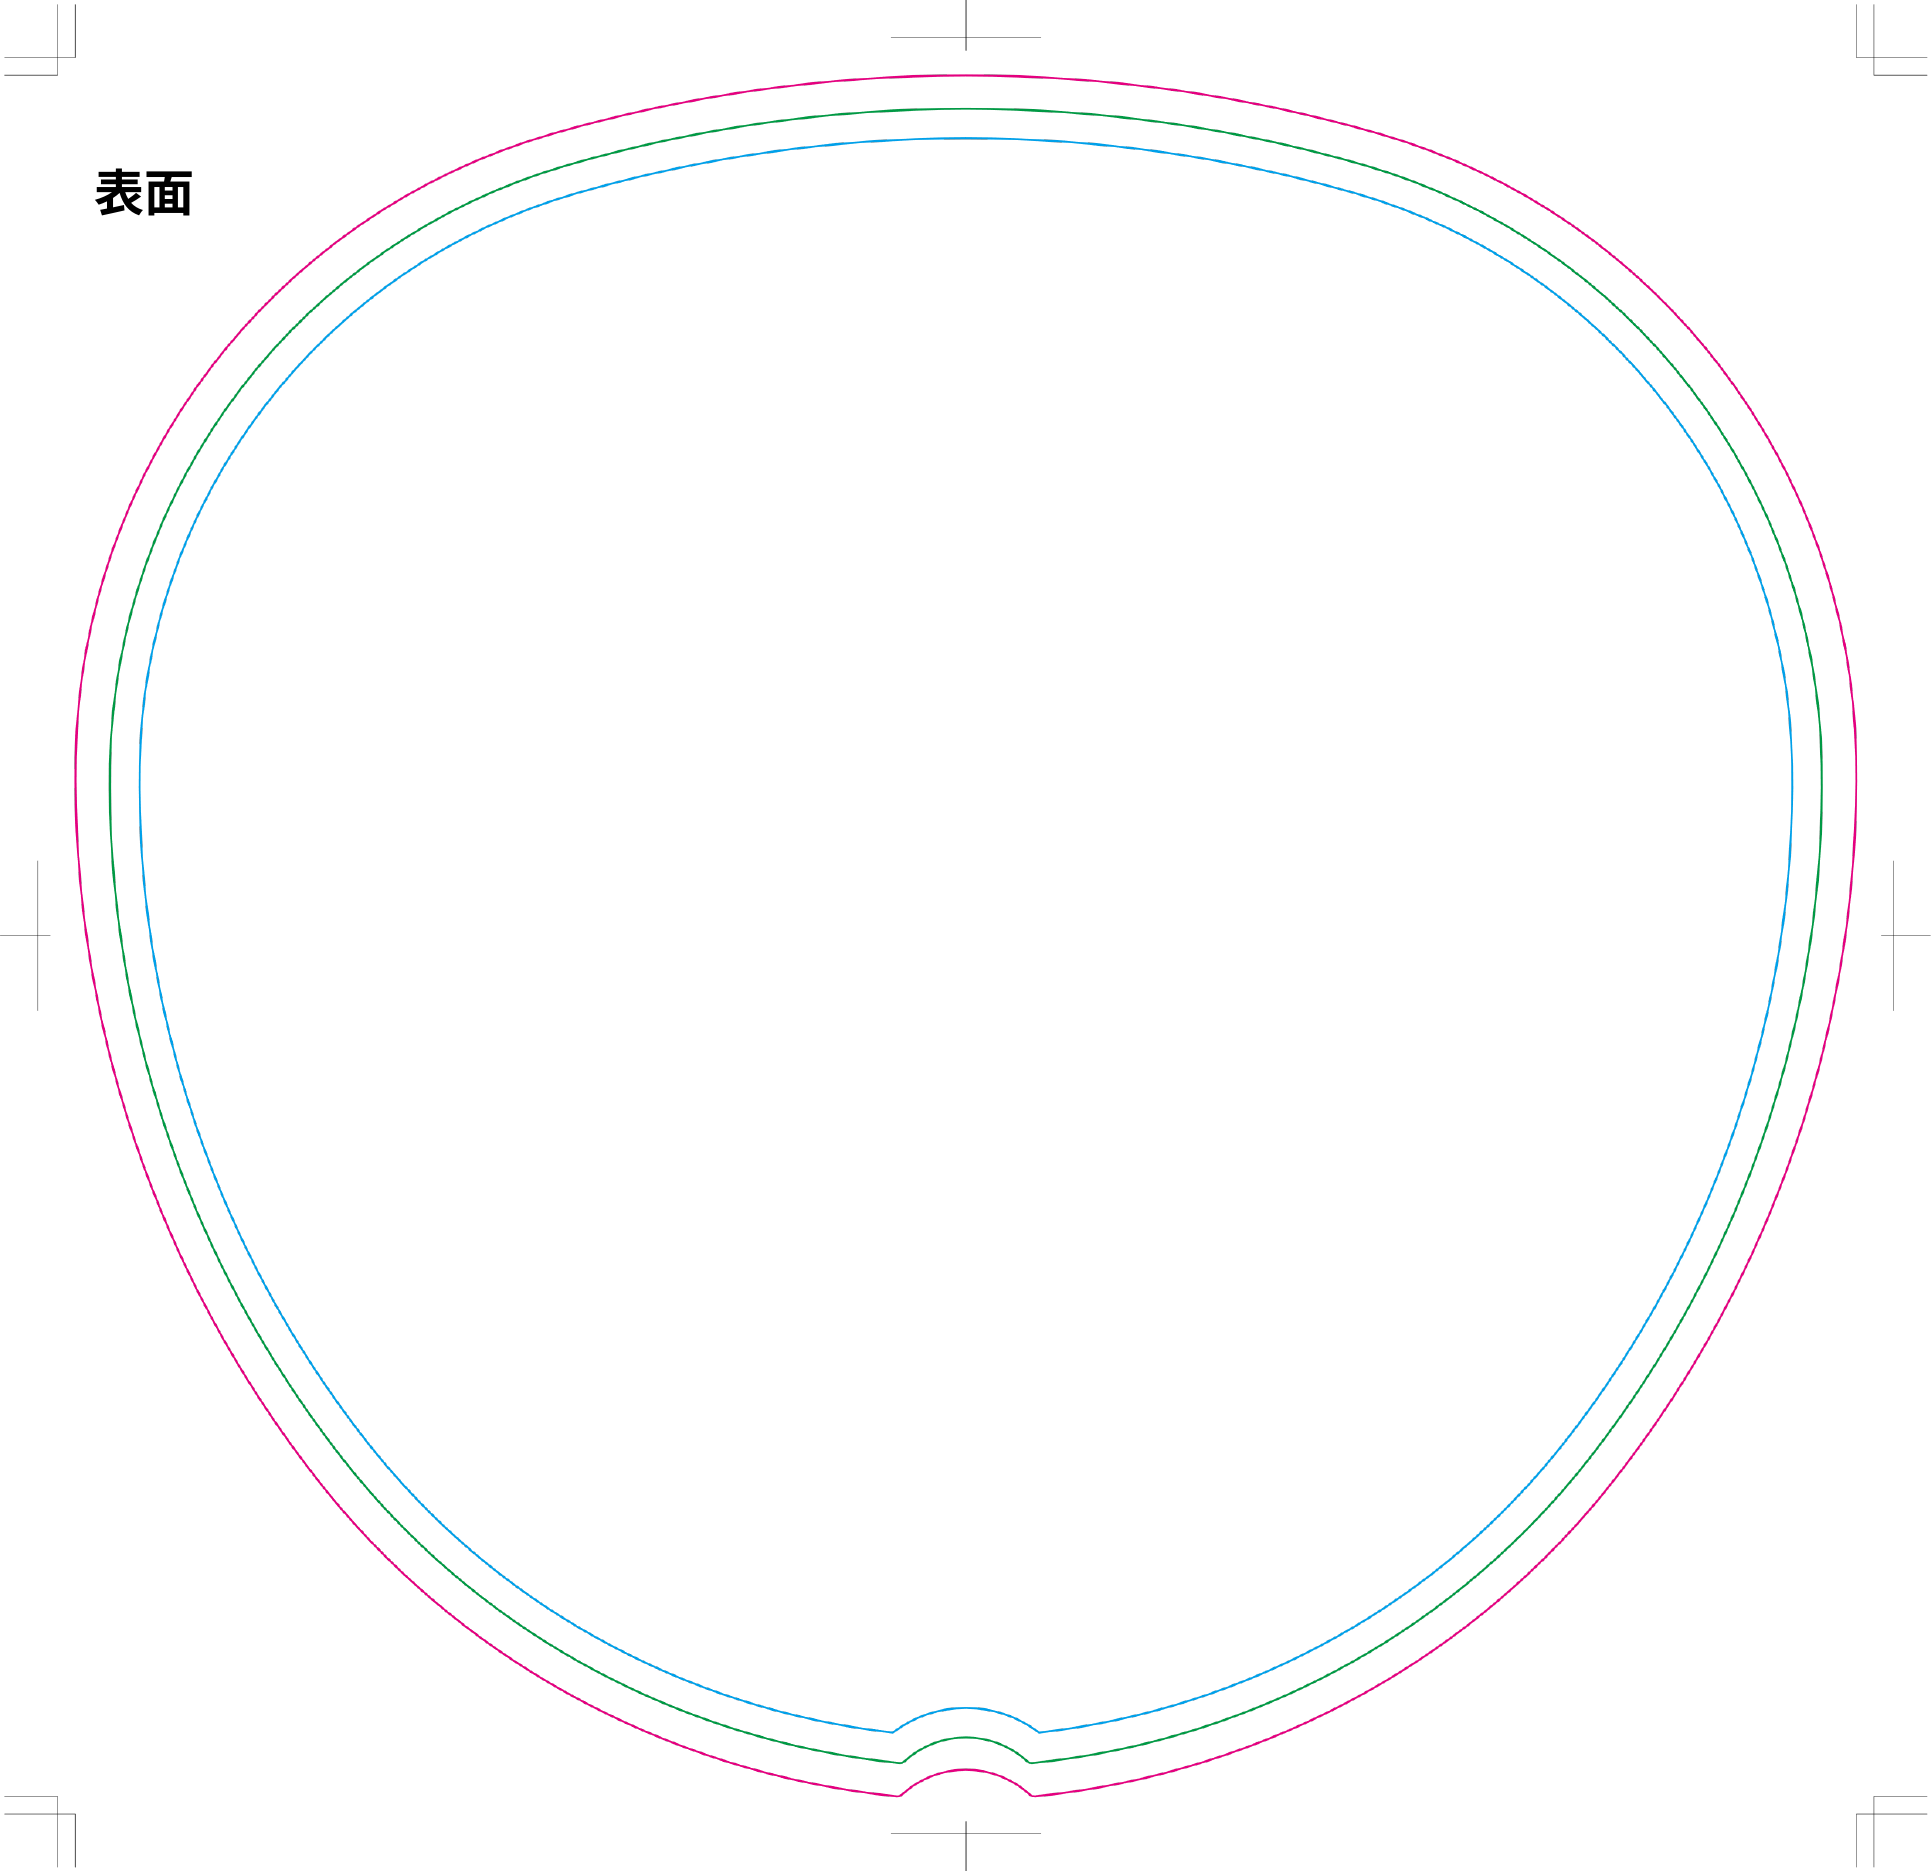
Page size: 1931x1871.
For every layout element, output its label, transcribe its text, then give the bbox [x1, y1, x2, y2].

picture [0, 0, 1931, 1871]
text_box 表面 [79, 154, 210, 230]
